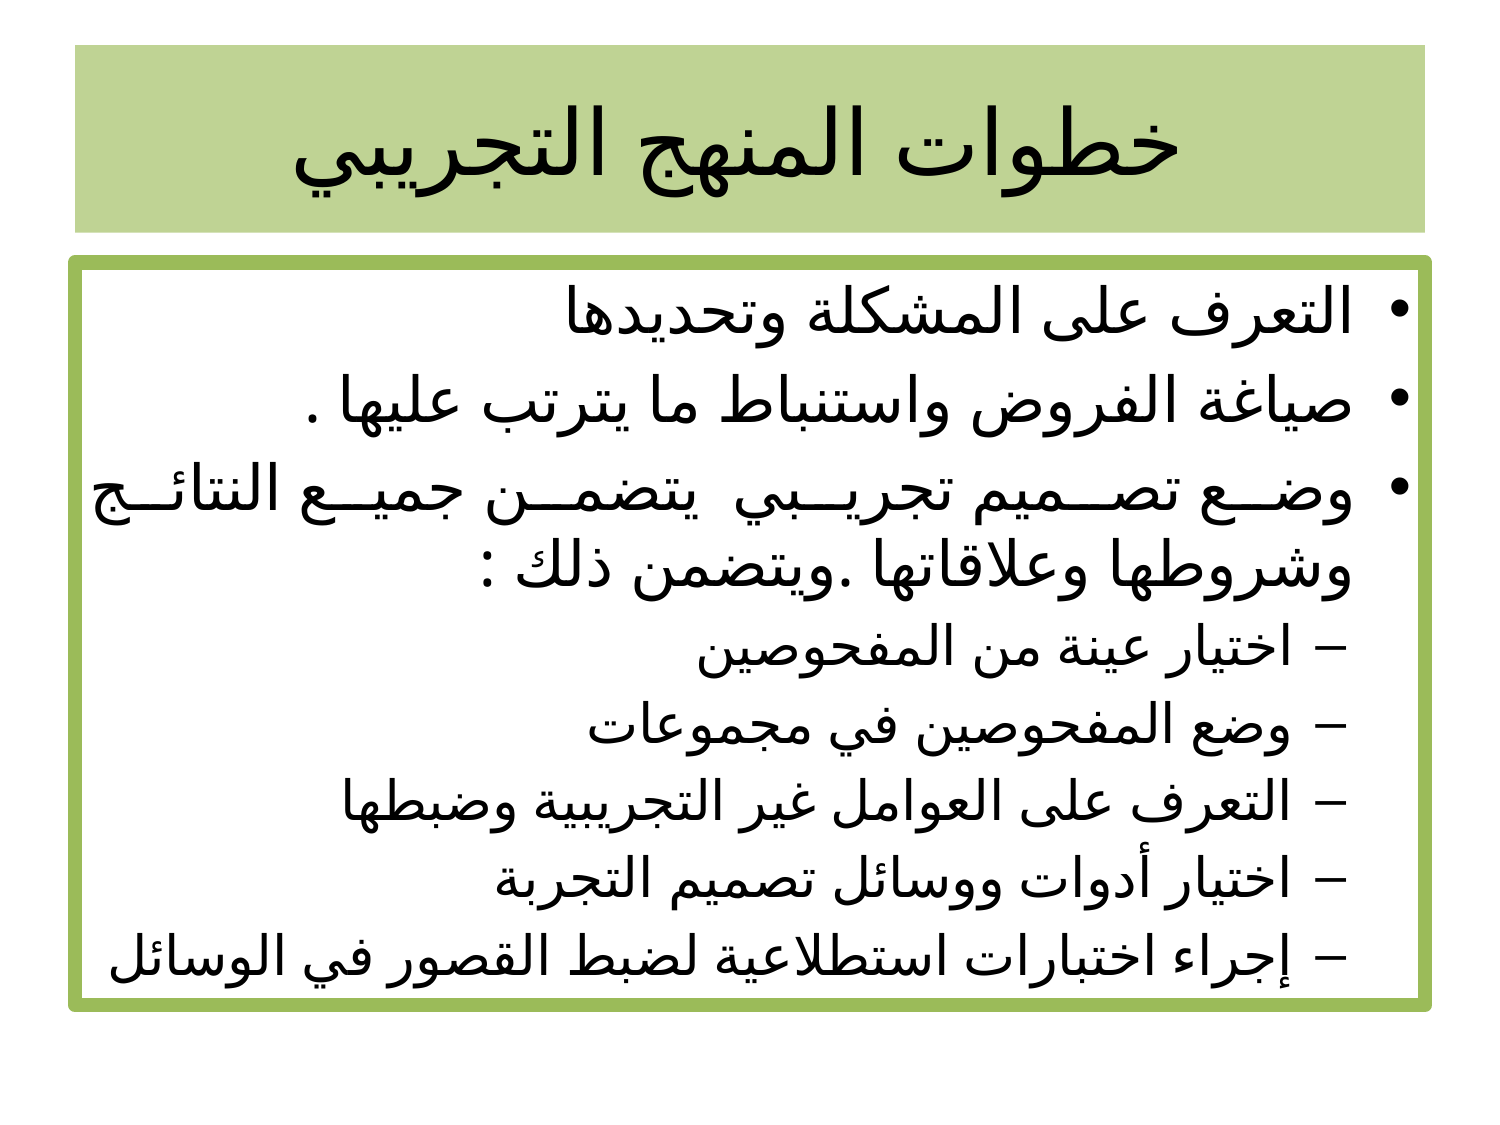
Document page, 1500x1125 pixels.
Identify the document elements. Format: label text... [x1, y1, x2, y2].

title خطوات المنهج التجريبي [75, 45, 1425, 233]
list التعرف على المشكلة وتحديدها صياغة الفروض واستنباط ما يترتب عليها . وضع تصميم تجريبي يتضمن جميع النتائج وشروطها وعلاقاتها .ويتضمن ذلك : اختيار عينة من المفحوصين وضع المفحوصين في مجموعات التعرف على العوامل غير التجريبية وضبطها اختيار أدوات ووسائل تصميم التجربة إجراء اختبارات استطلاعية لضبط القصور في الوسائل [75, 262, 1425, 1005]
